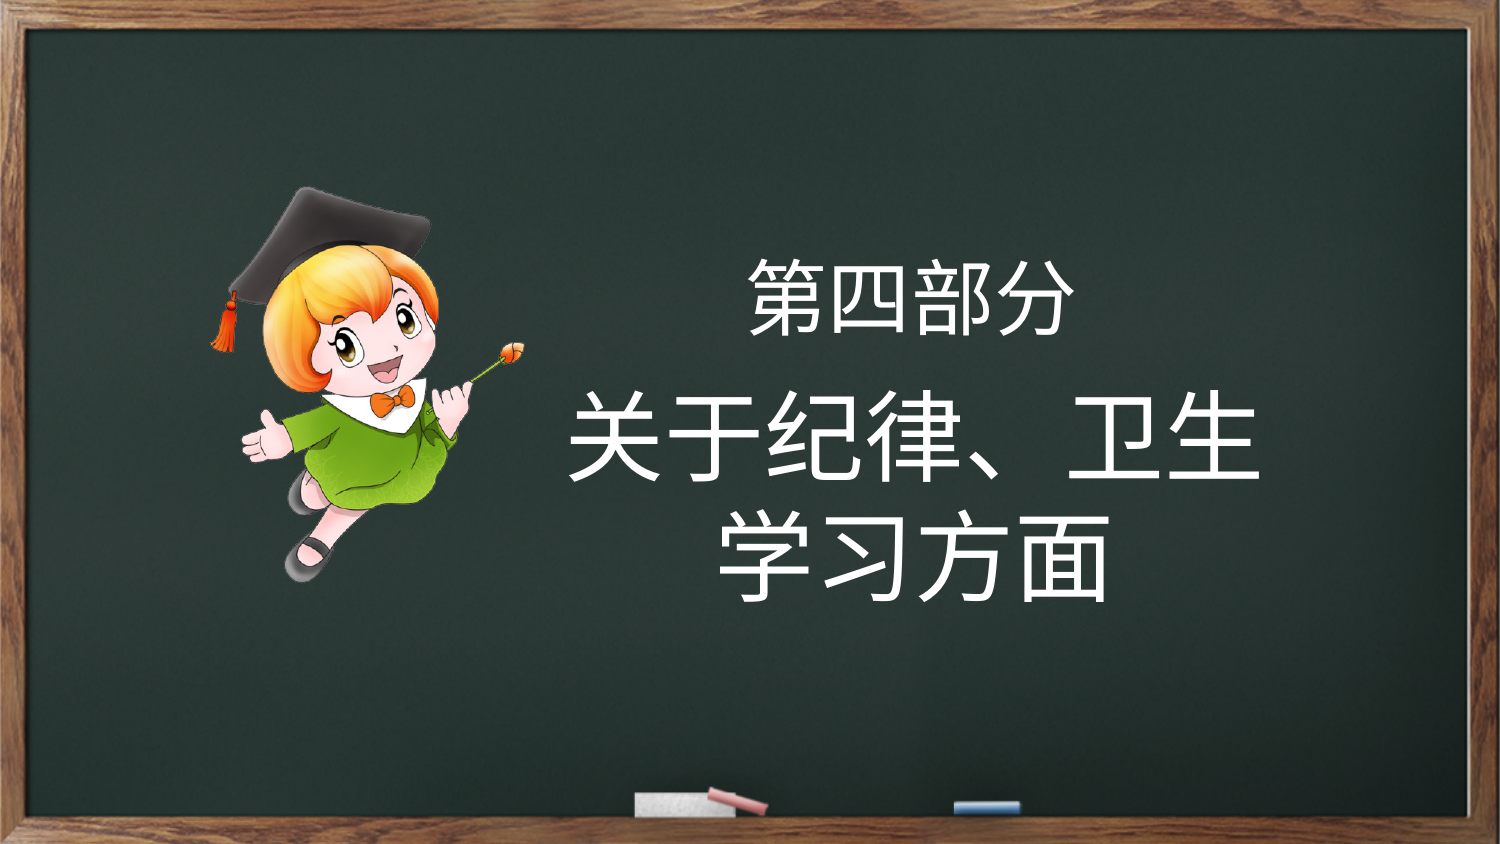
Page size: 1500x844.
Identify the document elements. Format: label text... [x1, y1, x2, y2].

picture [0, 0, 1500, 844]
text_box 第四部分 [638, 238, 1184, 354]
text_box 关于纪律、卫生学习方面 [541, 367, 1320, 622]
